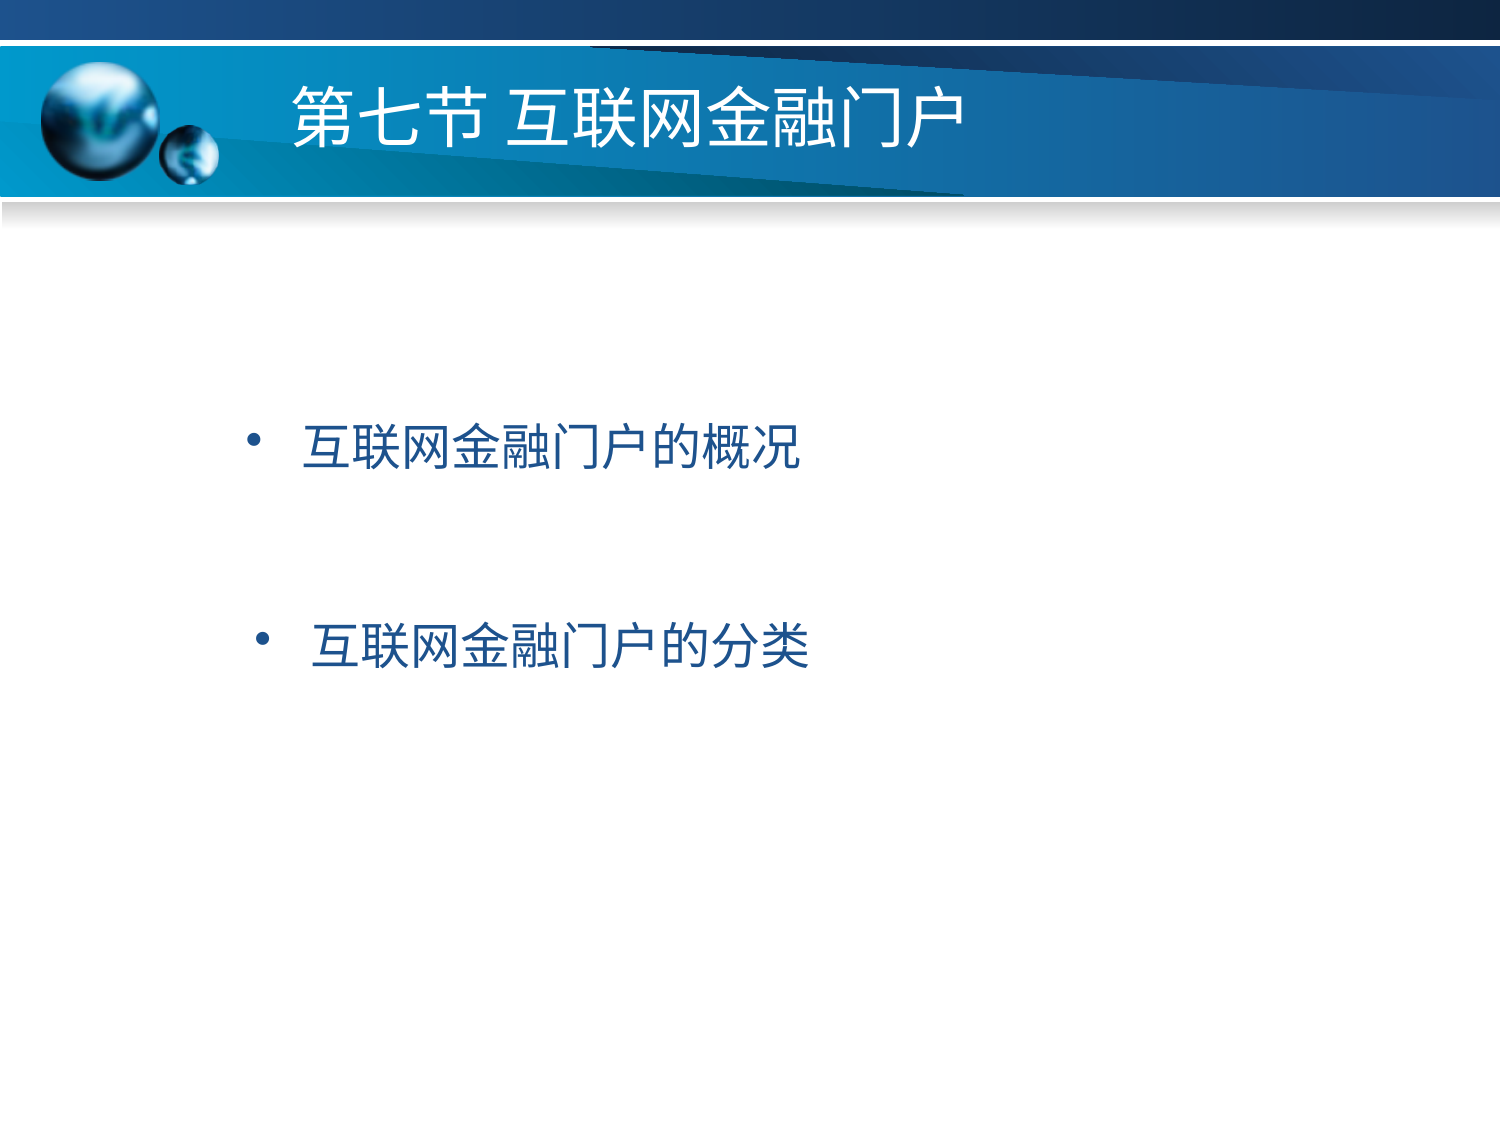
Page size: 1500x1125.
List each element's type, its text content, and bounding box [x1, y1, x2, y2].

title 第七节 互联网金融门户 [274, 44, 1363, 188]
picture [160, 126, 218, 184]
text_box 互联网金融门户的概况 [230, 408, 1270, 483]
picture [42, 63, 159, 180]
text_box 互联网金融门户的分类 [239, 607, 1278, 682]
